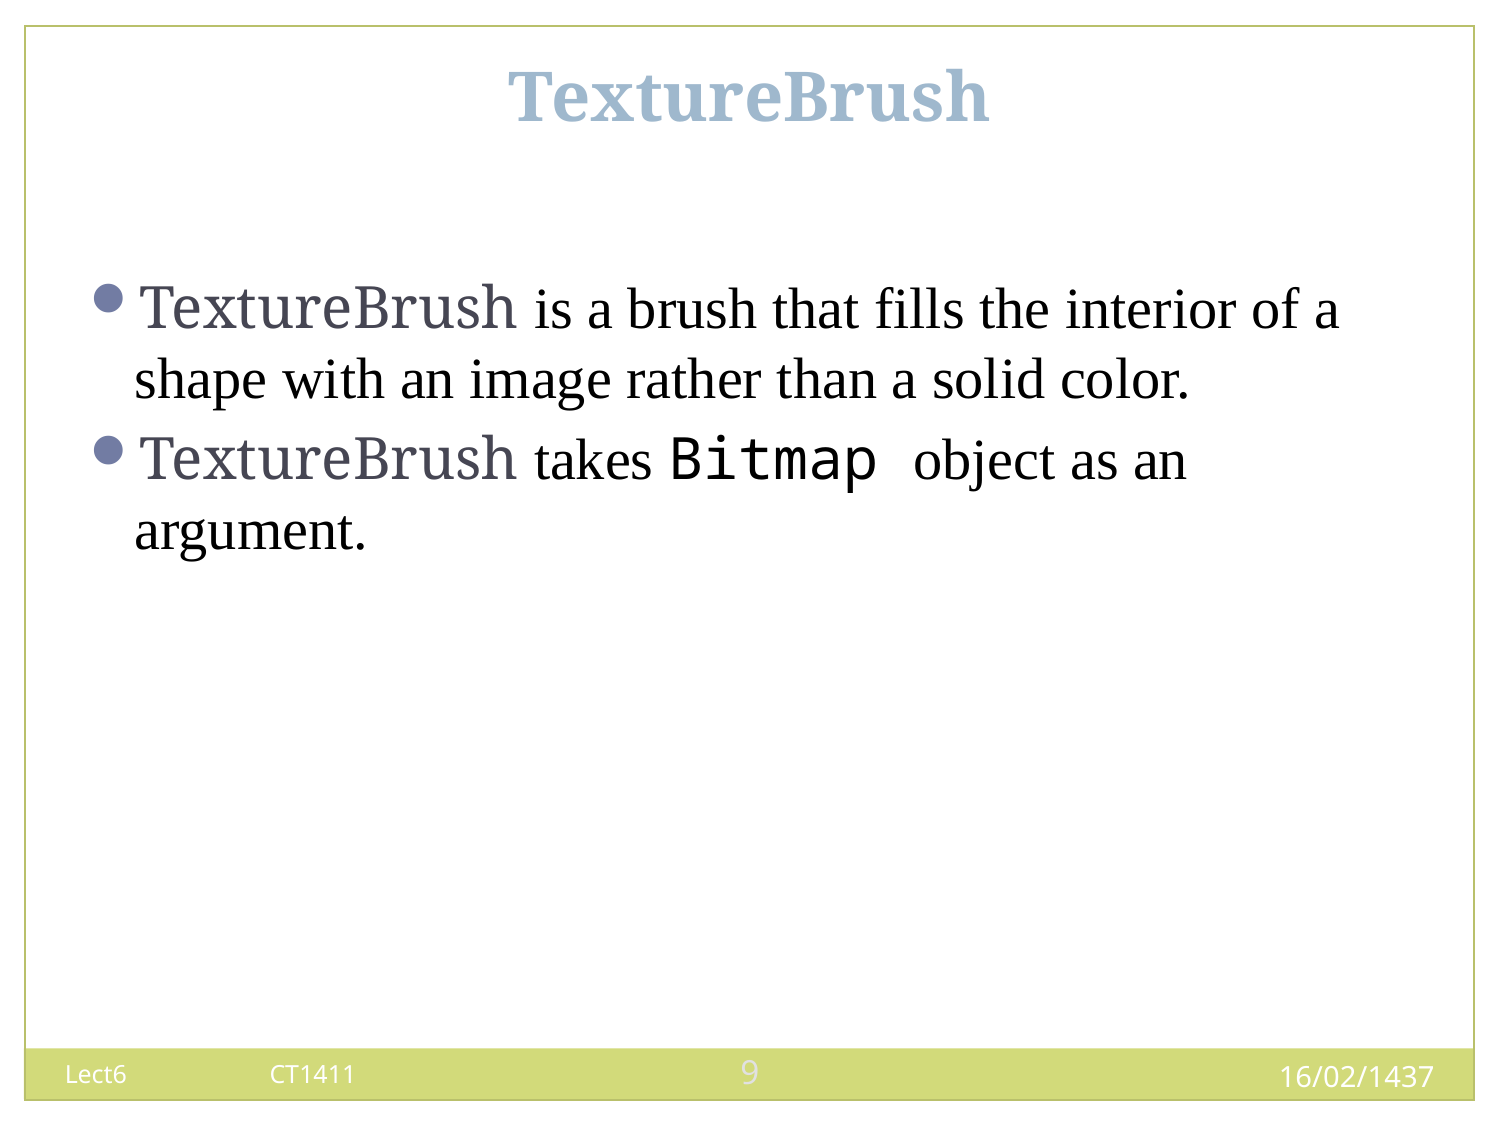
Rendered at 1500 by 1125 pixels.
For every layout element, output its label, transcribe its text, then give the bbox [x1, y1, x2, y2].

footer Lect6 CT1411 [50, 1051, 638, 1112]
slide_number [950, 1050, 1450, 1111]
text_box TextureBrush [74, 45, 1425, 233]
text_box TextureBrush is a brush that fills the interior of a shape with an image rather than a solid color. TextureBrush takes Bitmap object as an argument. [74, 262, 1425, 1005]
slide_number 9 [699, 1037, 800, 1110]
